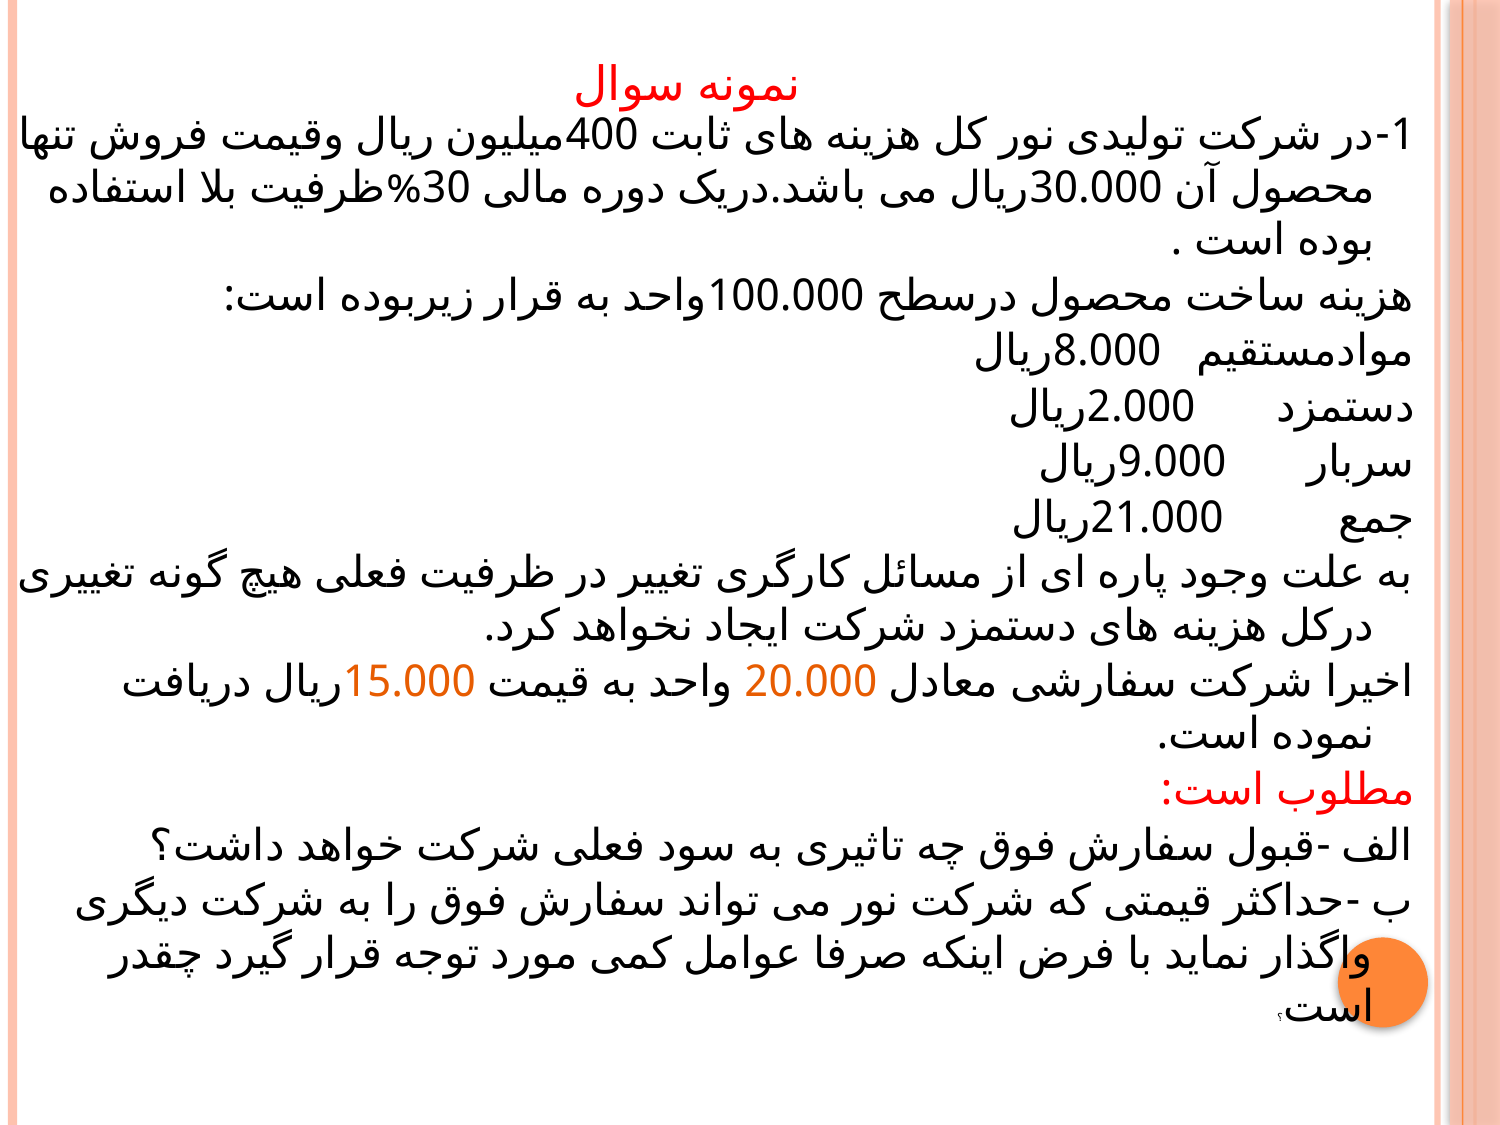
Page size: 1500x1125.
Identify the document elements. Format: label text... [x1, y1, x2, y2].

title نمونه سوال [75, 45, 1300, 82]
list 1-در شرکت تولیدی نور کل هزینه های ثابت 400میلیون ریال وقیمت فروش تنها محصول آن 30.000ریال می باشد.دریک دوره مالی 30%ظرفیت بلا استفاده بوده است . هزینه ساخت محصول درسطح 100.000واحد به قرار زیربوده است: موادمستقیم 8.000ریال دستمزد 2.000ریال سربار 9.000ریال جمع 21.000ریال به علت وجود پاره ای از مسائل کارگری تغییر در ظرفیت فعلی هیچ گونه تغییری درکل هزینه های دستمزد شرکت ایجاد نخواهد کرد. اخیرا شرکت سفارشی معادل 20.000 واحد به قیمت 15.000ریال دریافت نموده است. مطلوب است: الف -قبول سفارش فوق چه تاثیری به سود فعلی شرکت خواهد داشت؟ ب -حداکثر قیمتی که شرکت نور می تواند سفارش فوق را به شرکت دیگری واگذار نماید با فرض اینکه صرفا عوامل کمی مورد توجه قرار گیرد چقدر است؟ [0, 82, 1430, 1062]
